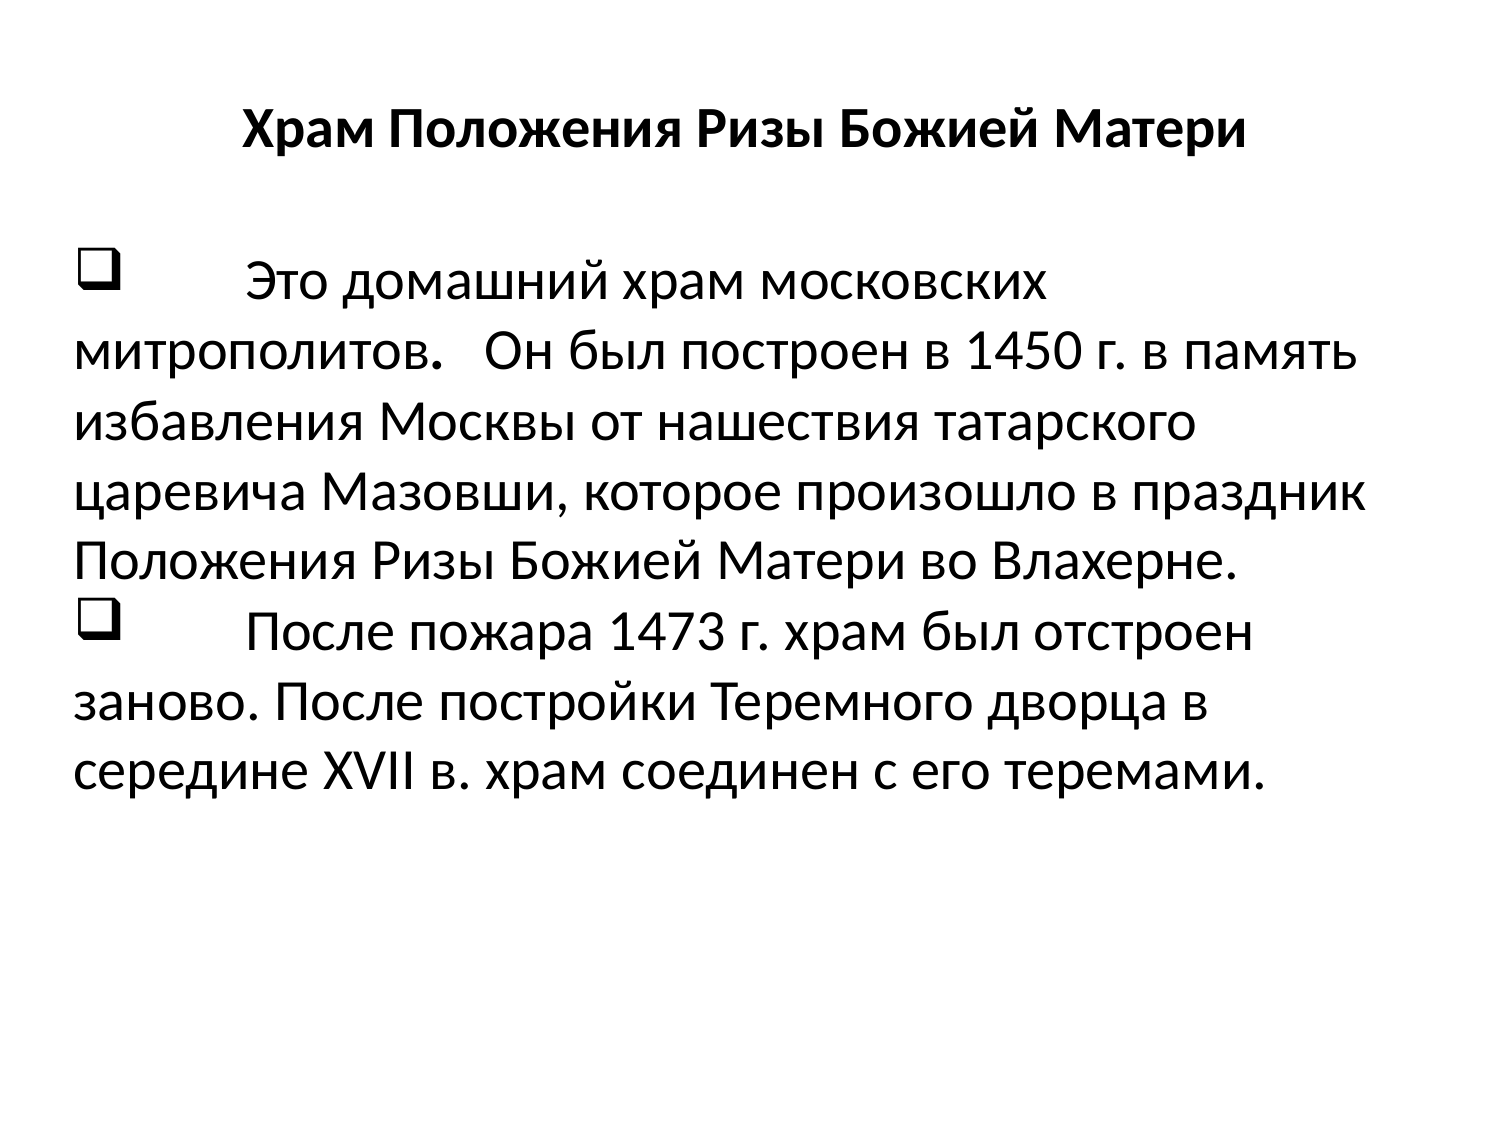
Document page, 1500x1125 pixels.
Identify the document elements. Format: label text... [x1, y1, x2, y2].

text_box Храм Положения Ризы Божией Матери [227, 82, 1264, 167]
text_box Это домашний храм московских митрополитов. Он был построен в 1450 г. в память избавления Москвы от нашествия татарского царевича Мазовши, которое произошло в праздник Положения Ризы Божией Матери во Влахерне. После пожара 1473 г. храм был отстроен заново. После постройки Теремного дворца в середине XVII в. храм соединен с его теремами. [58, 234, 1442, 809]
